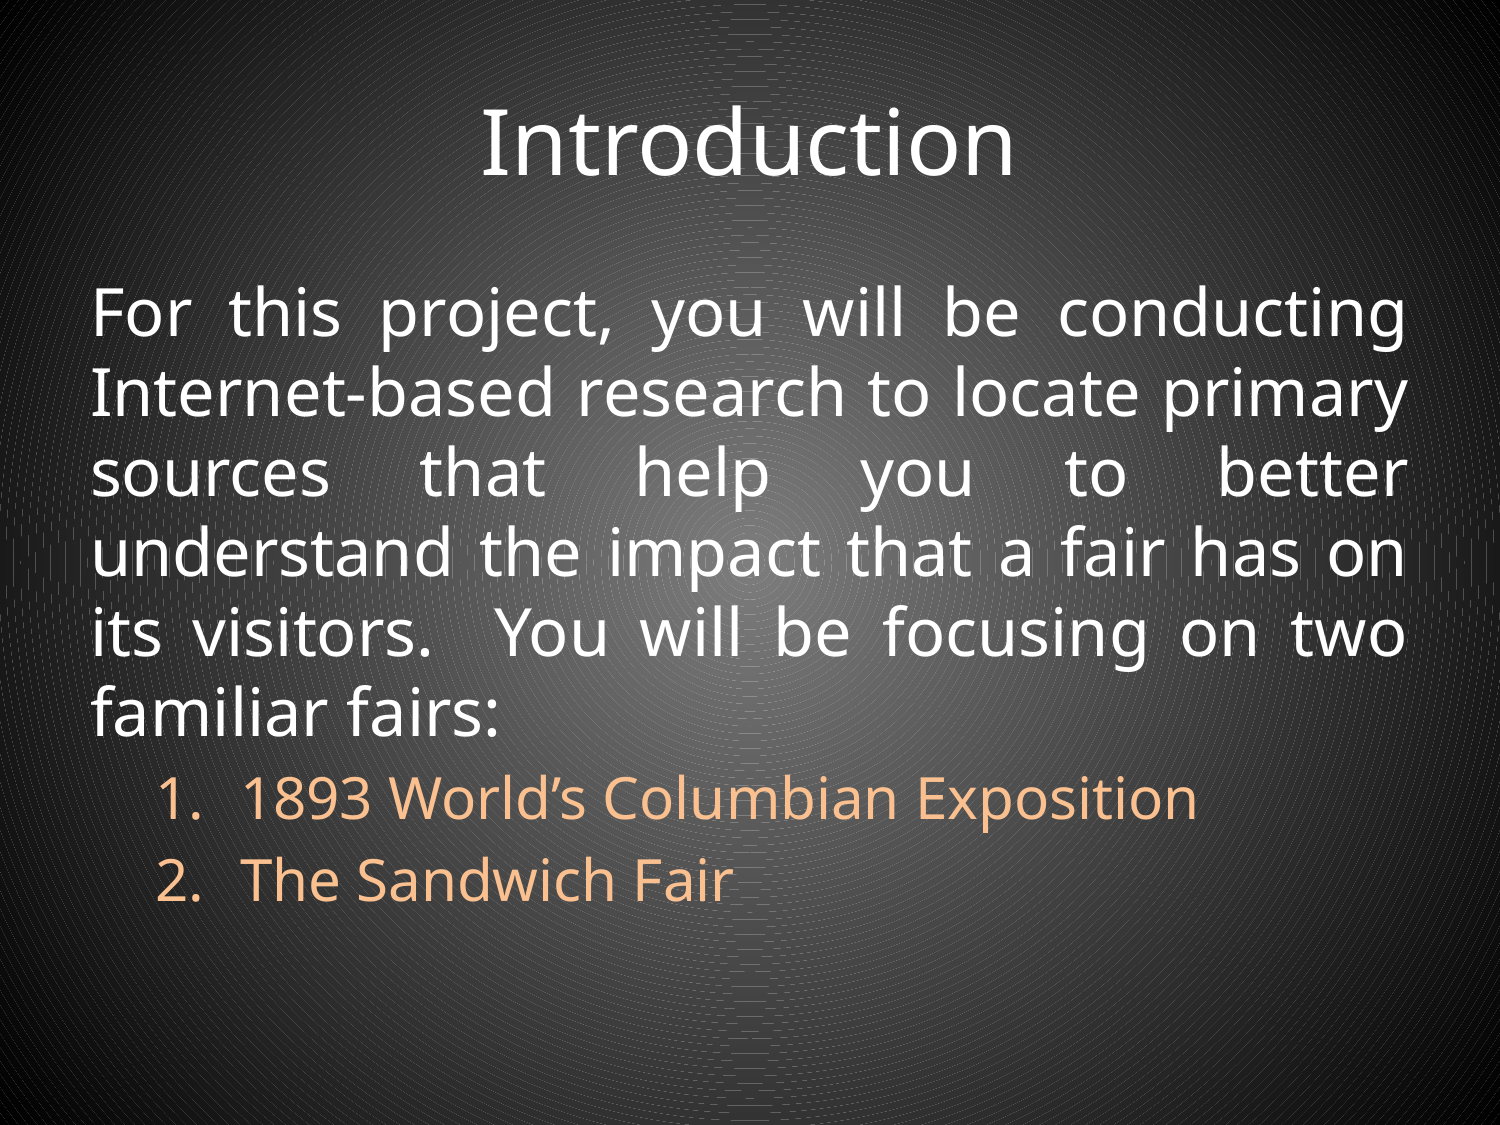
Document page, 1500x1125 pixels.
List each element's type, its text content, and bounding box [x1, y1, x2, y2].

title Introduction [75, 45, 1425, 233]
list For this project, you will be conducting Internet-based research to locate primary sources that help you to better understand the impact that a fair has on its visitors. You will be focusing on two familiar fairs: 1893 World’s Columbian Exposition The Sandwich Fair [75, 262, 1425, 1005]
